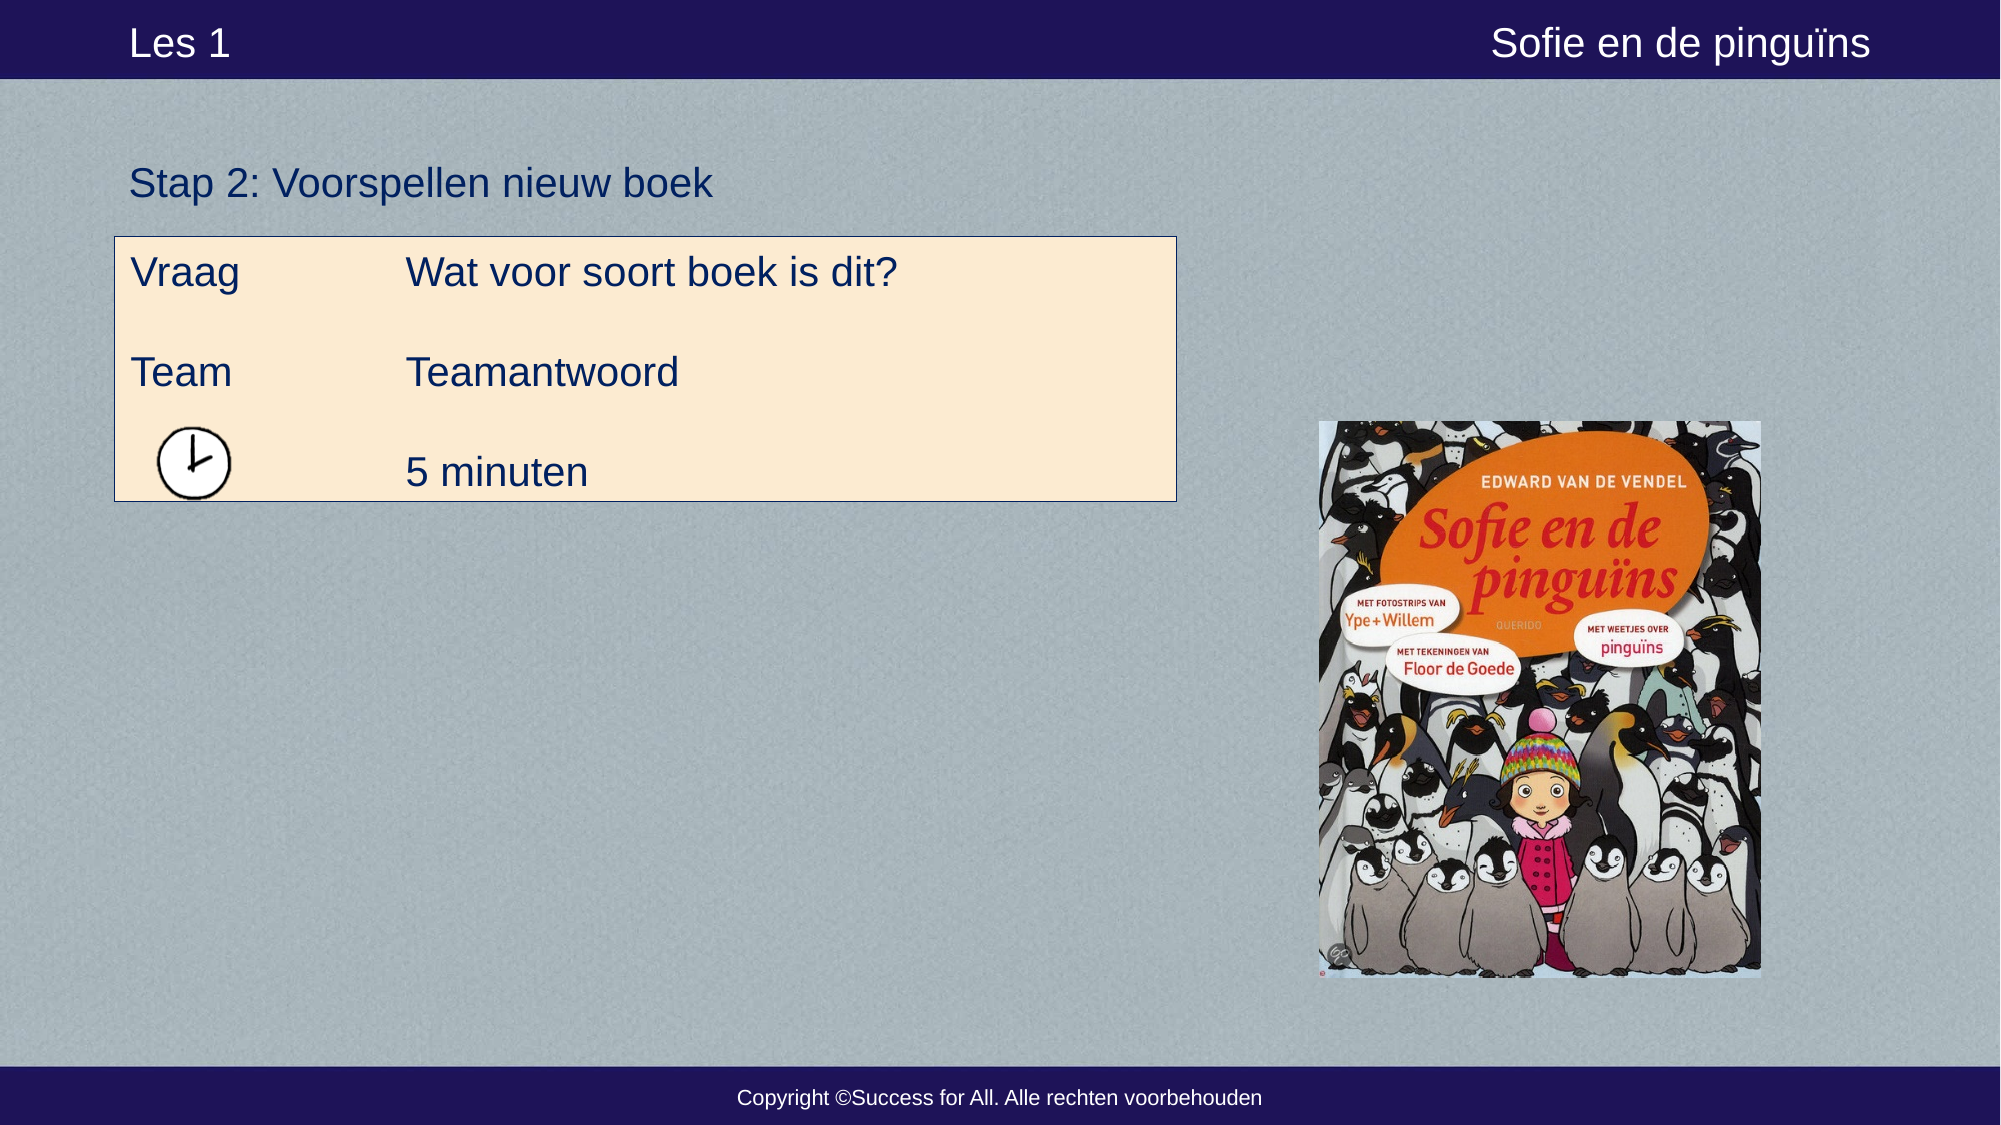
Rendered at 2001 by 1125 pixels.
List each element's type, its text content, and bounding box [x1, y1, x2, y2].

text_box Copyright ©Success for All. Alle rechten voorbehouden [0, 1076, 2000, 1125]
text_box Sofie en de pinguïns [999, 8, 1886, 73]
text_box Les 1 [114, 8, 354, 73]
picture [0, 0, 2001, 1125]
text_box Stap 2: Voorspellen nieuw boek [113, 148, 1635, 214]
text_box Vraag Wat voor soort boek is dit? Team Teamantwoord 5 minuten [114, 236, 1177, 502]
